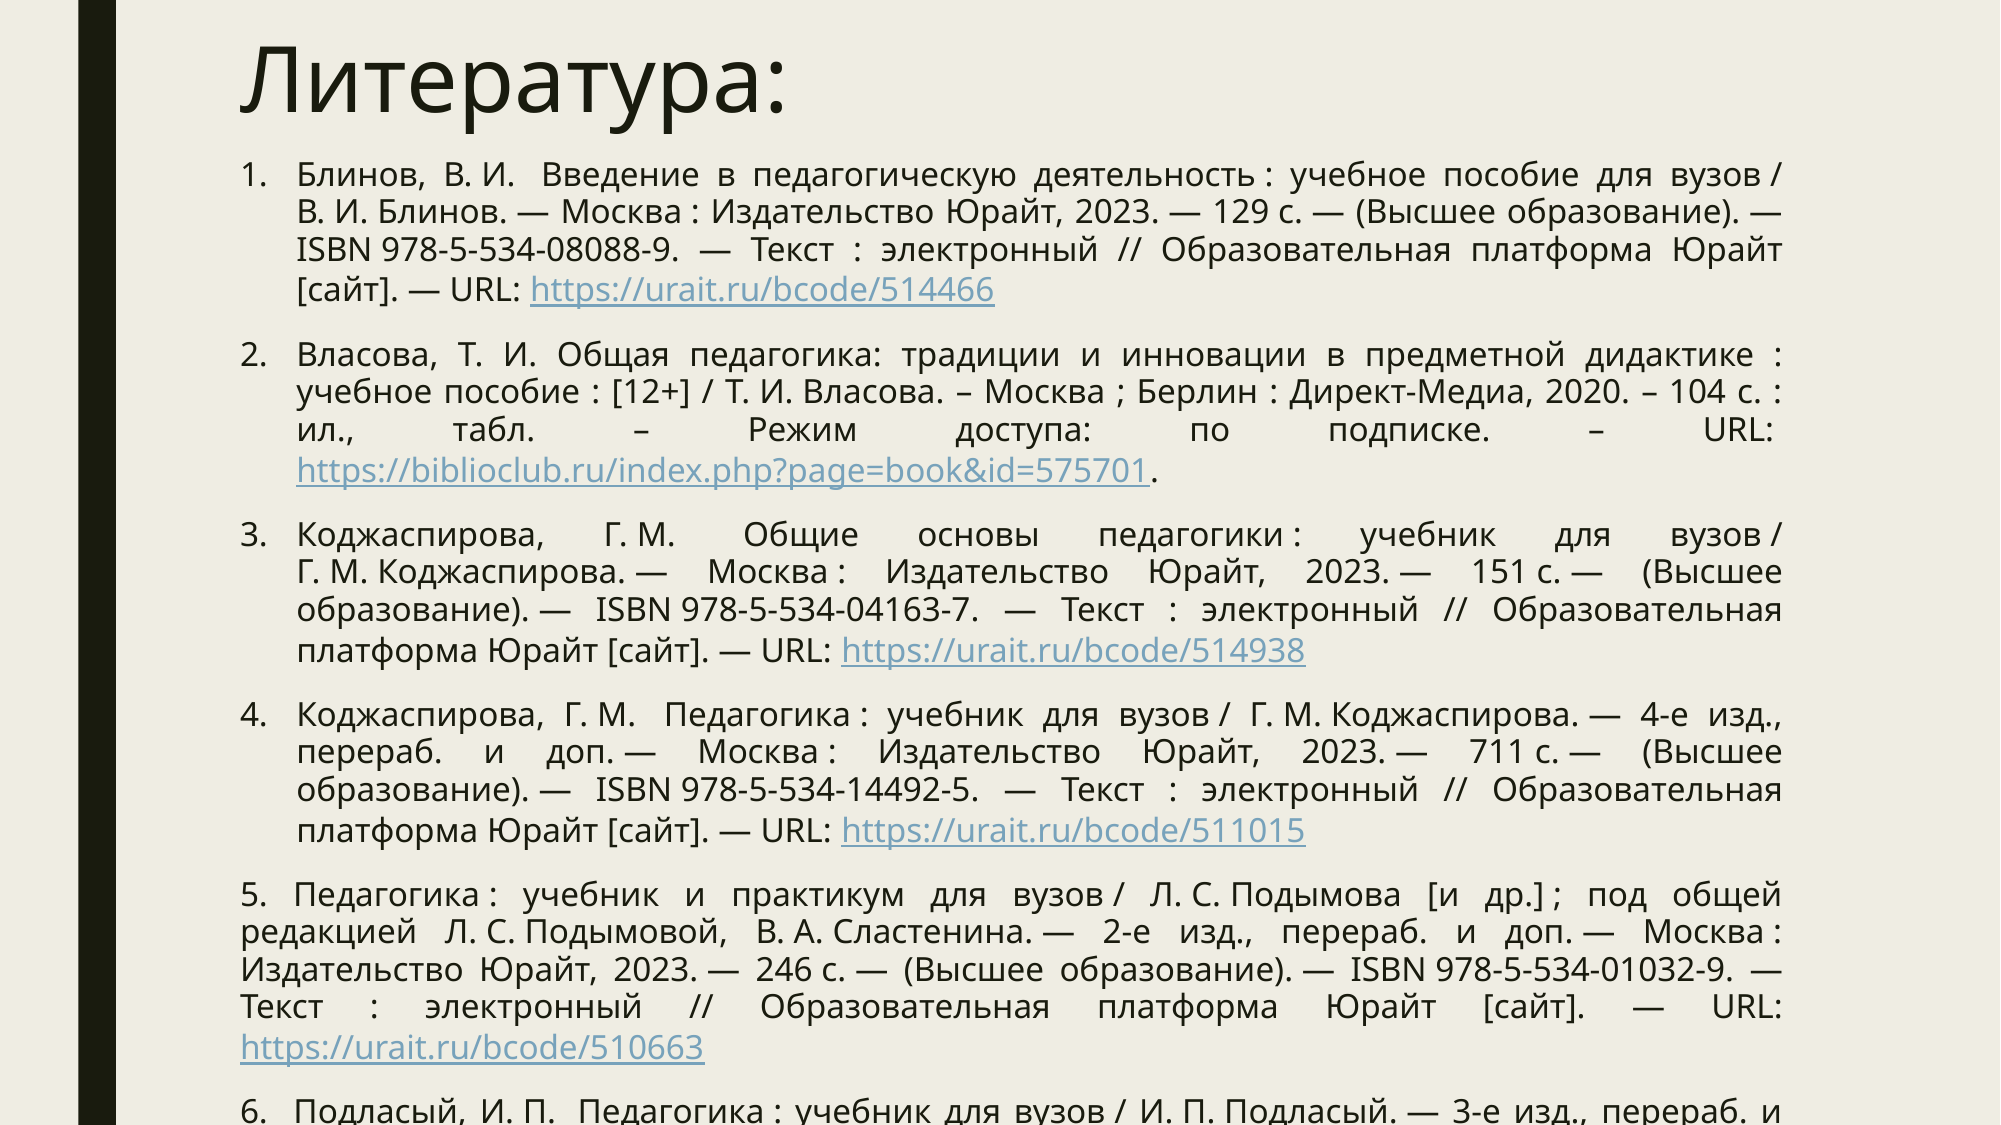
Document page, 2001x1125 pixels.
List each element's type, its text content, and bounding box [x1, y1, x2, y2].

title Литература: [225, 26, 1800, 148]
list Блинов, В. И. Введение в педагогическую деятельность : учебное пособие для вузов / В. И. Блинов. — Москва : Издательство Юрайт, 2023. — 129 с. — (Высшее образование). — ISBN 978-5-534-08088-9. — Текст : электронный // Образовательная платформа Юрайт [сайт]. — URL: https://urait.ru/bcode/514466 Власова, Т. И. Общая педагогика: традиции и инновации в предметной дидактике : учебное пособие : [12+] / Т. И. Власова. – Москва ; Берлин : Директ-Медиа, 2020. – 104 с. : ил., табл. – Режим доступа: по подписке. – URL: https://biblioclub.ru/index.php?page=book&id=575701. Коджаспирова, Г. М. Общие основы педагогики : учебник для вузов / Г. М. Коджаспирова. — Москва : Издательство Юрайт, 2023. — 151 с. — (Высшее образование). — ISBN 978-5-534-04163-7. — Текст : электронный // Образовательная платформа Юрайт [сайт]. — URL: https://urait.ru/bcode/514938 Коджаспирова, Г. М. Педагогика : учебник для вузов / Г. М. Коджаспирова. — 4-е изд., перераб. и доп. — Москва : Издательство Юрайт, 2023. — 711 с. — (Высшее образование). — ISBN 978-5-534-14492-5. — Текст : электронный // Образовательная платформа Юрайт [сайт]. — URL: https://urait.ru/bcode/511015 5. Педагогика : учебник и практикум для вузов / Л. С. Подымова [и др.] ; под общей редакцией Л. С. Подымовой, В. А. Сластенина. — 2-е изд., перераб. и доп. — Москва : Издательство Юрайт, 2023. — 246 с. — (Высшее образование). — ISBN 978-5-534-01032-9. — Текст : электронный // Образовательная платформа Юрайт [сайт]. — URL: https://urait.ru/bcode/510663 6. Подласый, И. П. Педагогика : учебник для вузов / И. П. Подласый. — 3-е изд., перераб. и доп. — Москва : Издательство Юрайт, 2023. — 576 с. — (Высшее образование). — ISBN 978-5-534-03772-2. — Текст : электронный // Образовательная платформа Юрайт [сайт]. — URL: https://urait.ru/bcode/510438 [225, 148, 1800, 947]
